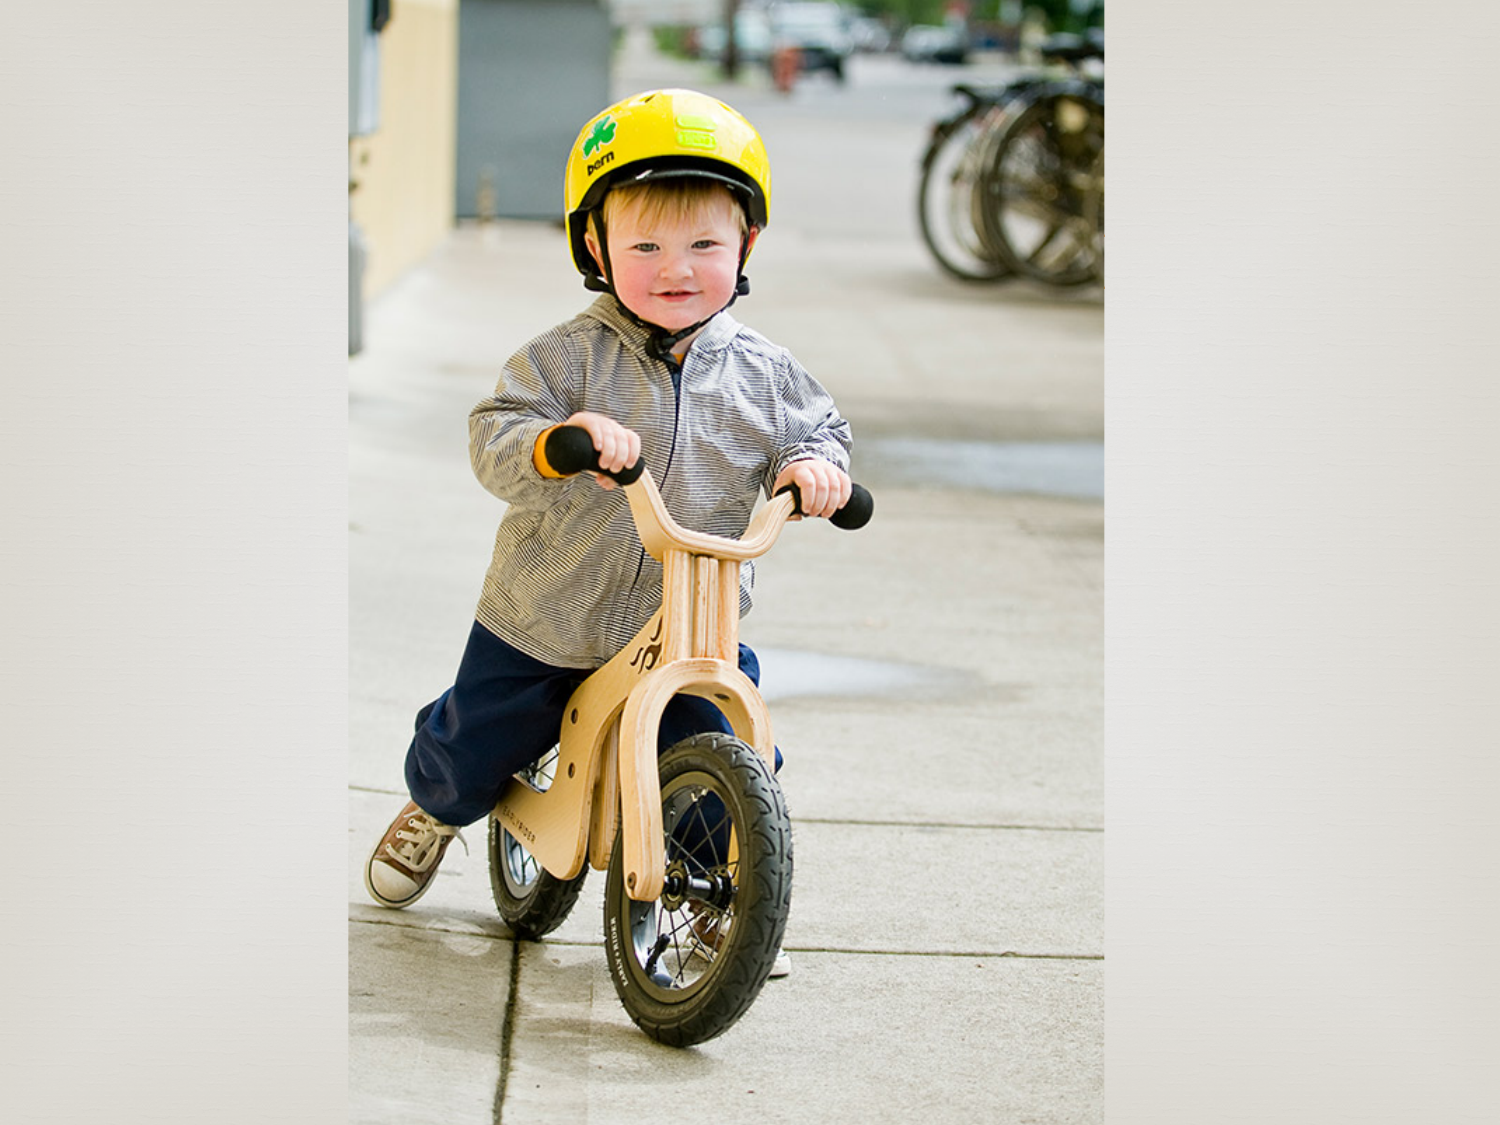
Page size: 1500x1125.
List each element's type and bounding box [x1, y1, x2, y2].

list [347, 0, 1105, 1125]
